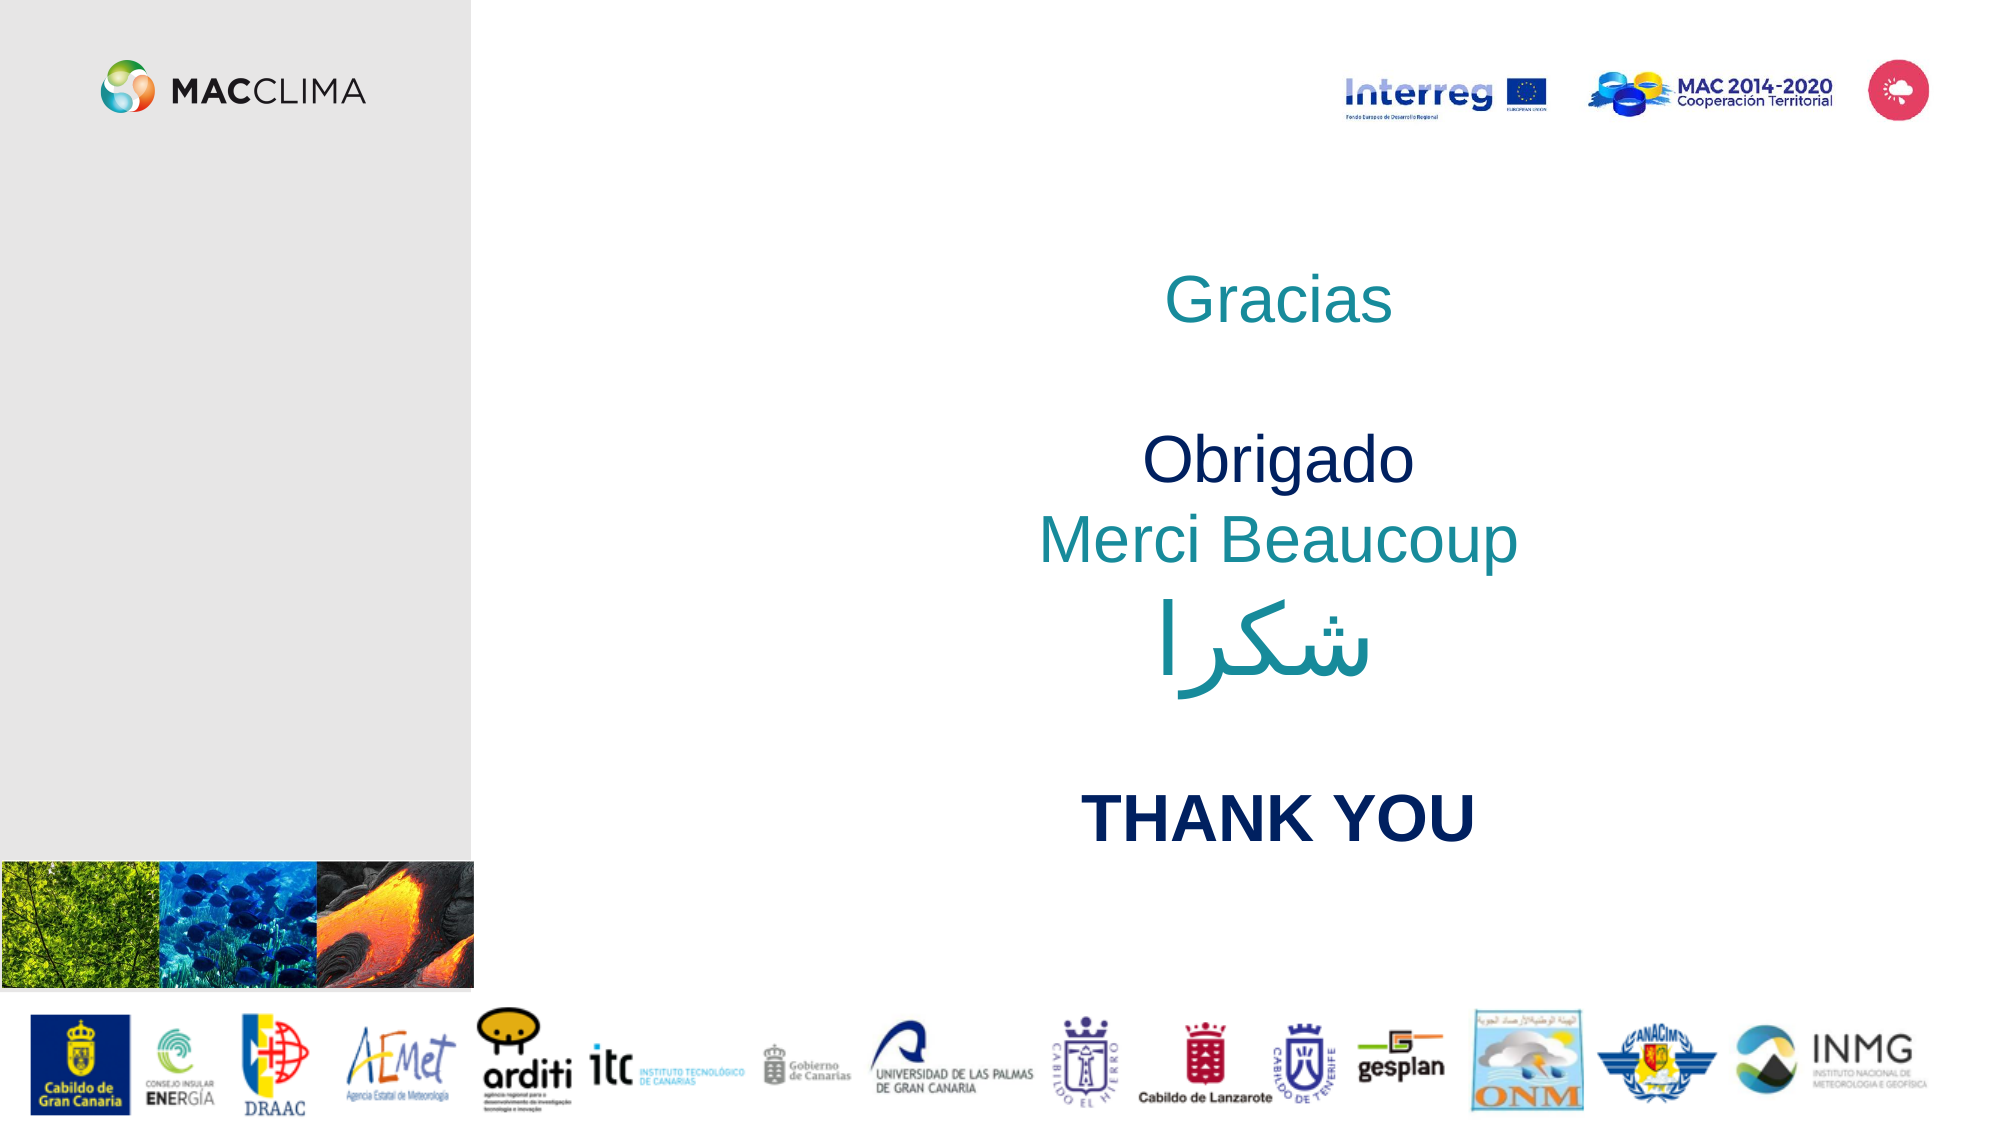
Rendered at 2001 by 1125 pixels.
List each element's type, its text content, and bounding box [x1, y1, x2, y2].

picture [1299, 28, 1958, 141]
text_box [1385, 758, 1898, 948]
picture [2, 860, 474, 988]
picture [24, 1002, 1930, 1121]
picture [99, 59, 371, 115]
text_box [0, 0, 471, 860]
text_box Gracias Obrigado Merci Beaucoup شكرا THANK YOU [834, 248, 1724, 743]
